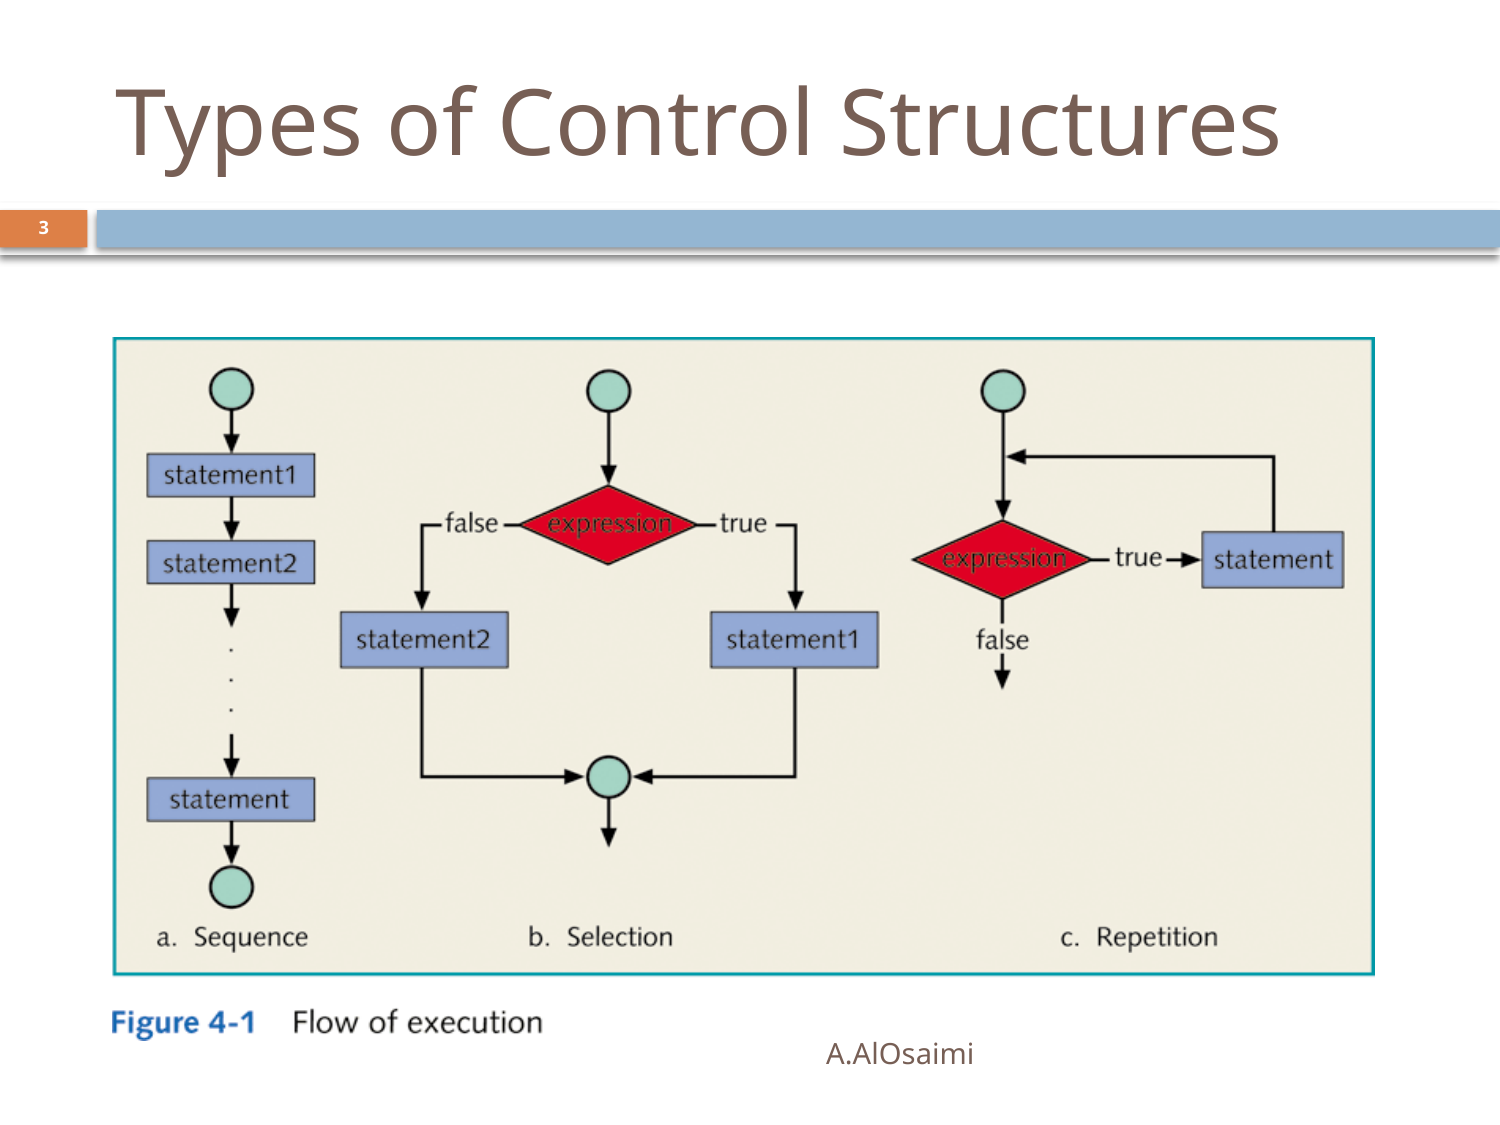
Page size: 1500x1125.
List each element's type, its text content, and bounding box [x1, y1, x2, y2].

slide_number 3 [0, 208, 88, 249]
title Types of Control Structures [100, 37, 1438, 200]
footer A.AlOsaimi [99, 1024, 990, 1085]
picture [111, 337, 1375, 1041]
